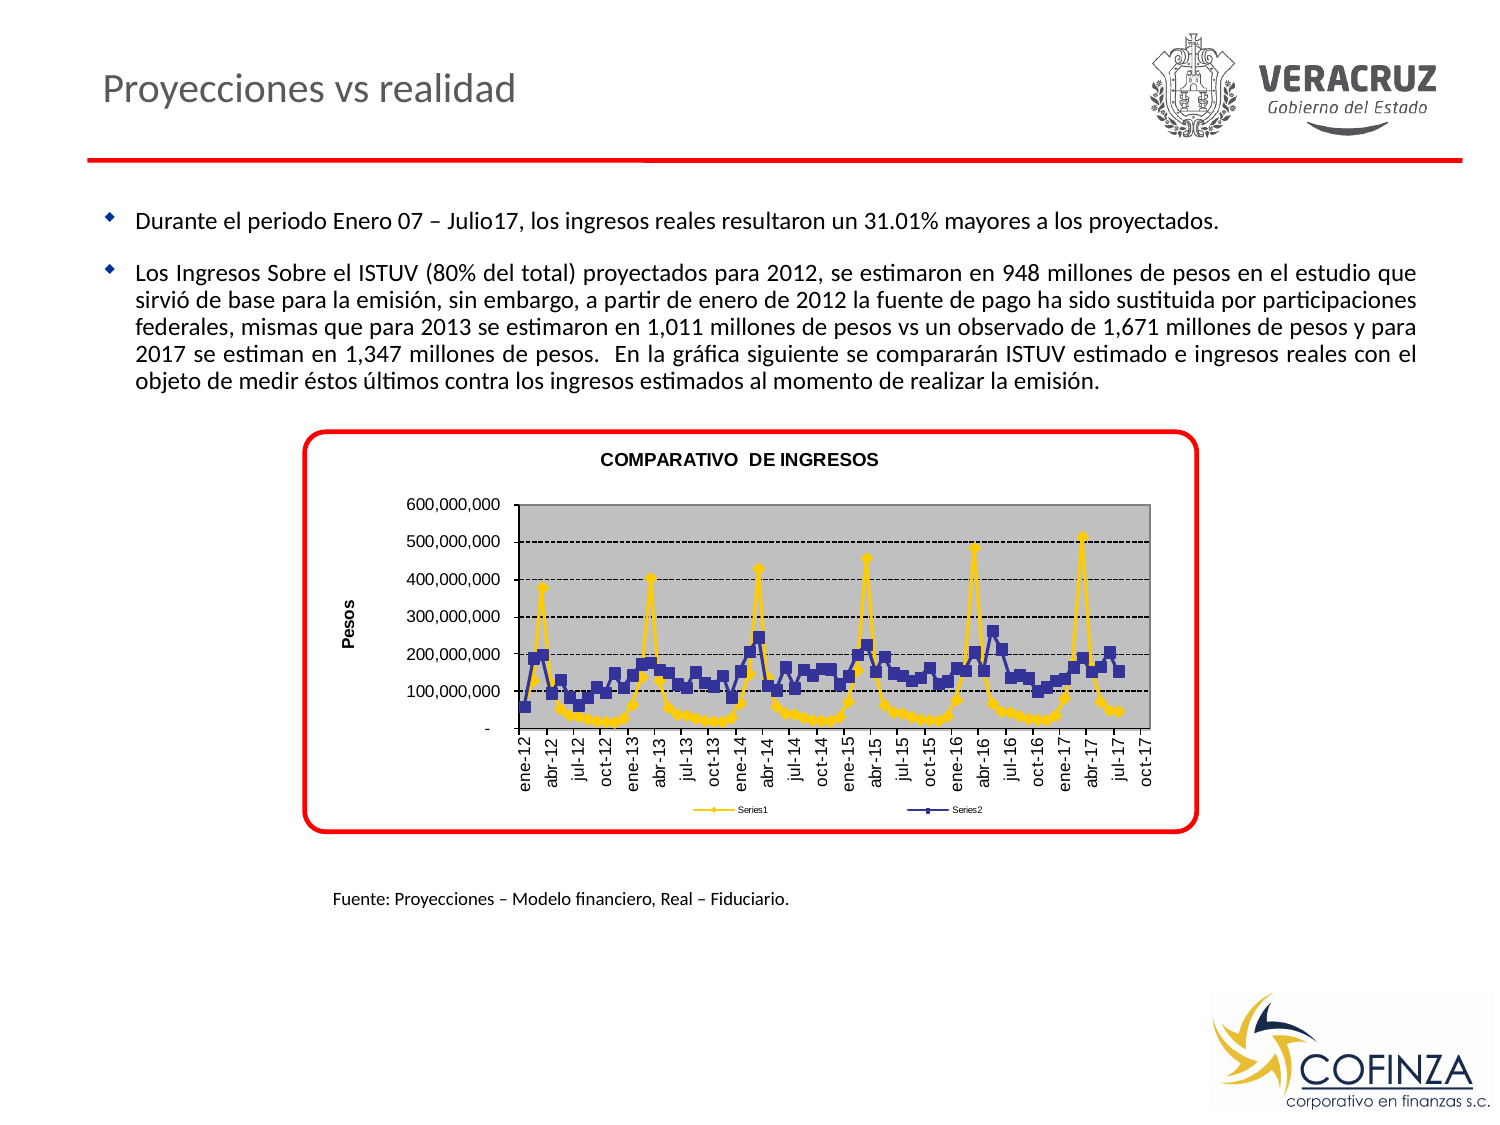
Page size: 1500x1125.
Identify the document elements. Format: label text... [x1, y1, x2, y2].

picture [300, 427, 1200, 835]
picture [1210, 991, 1494, 1111]
picture [1366, 33, 1436, 138]
text_box Fuente: Proyecciones – Modelo financiero, Real – Fiduciario. [317, 878, 806, 917]
list Durante el periodo Enero 07 – Julio17, los ingresos reales resultaron un 31.01% mayores a los proyectados. Los Ingresos Sobre el ISTUV (80% del total) proyectados para 2012, se estimaron en 948 millones de pesos en el estudio que sirvió de base para la emisión, sin embargo, a partir de enero de 2012 la fuente de pago ha sido sustituida por participaciones federales, mismas que para 2013 se estimaron en 1,011 millones de pesos vs un observado de 1,671 millones de pesos y para 2017 se estiman en 1,347 millones de pesos. En la gráfica siguiente se compararán ISTUV estimado e ingresos reales con el objeto de medir éstos últimos contra los ingresos estimados al momento de realizar la emisión. [87, 200, 1436, 398]
title Proyecciones vs realidad [87, 23, 1366, 149]
